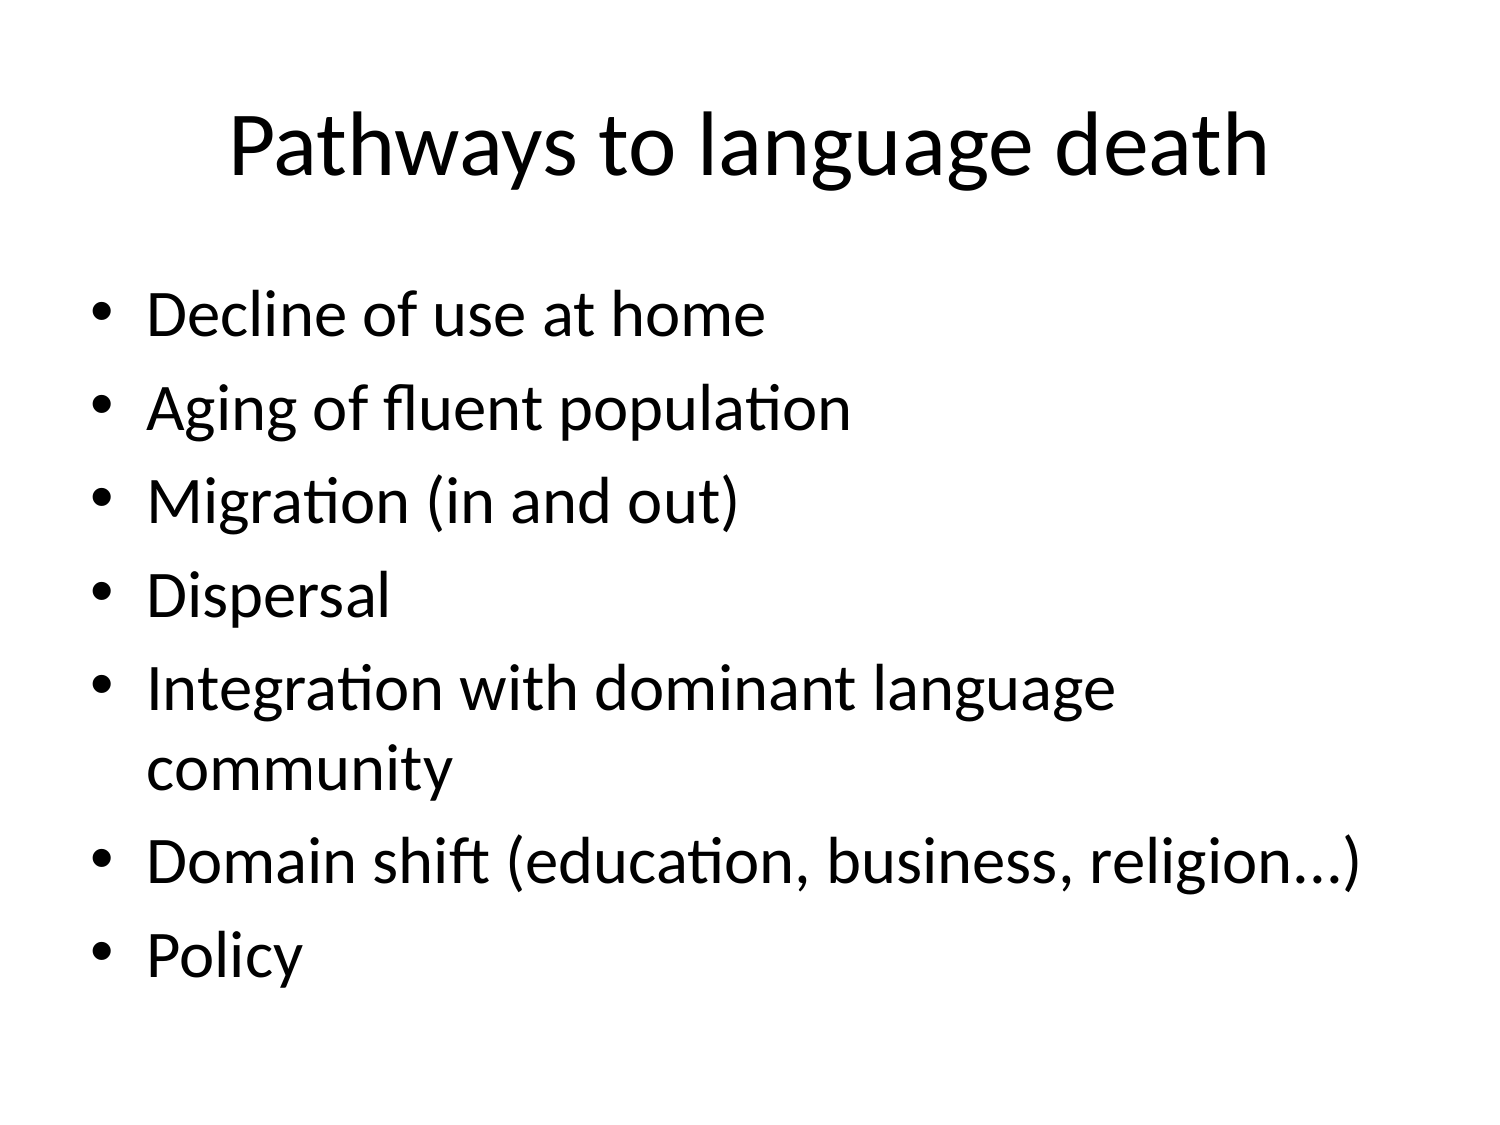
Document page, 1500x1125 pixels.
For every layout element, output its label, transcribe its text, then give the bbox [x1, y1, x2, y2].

list Decline of use at home Aging of fluent population Migration (in and out) Dispersal Integration with dominant language community Domain shift (education, business, religion...) Policy [75, 262, 1425, 1005]
title Pathways to language death [75, 45, 1425, 233]
